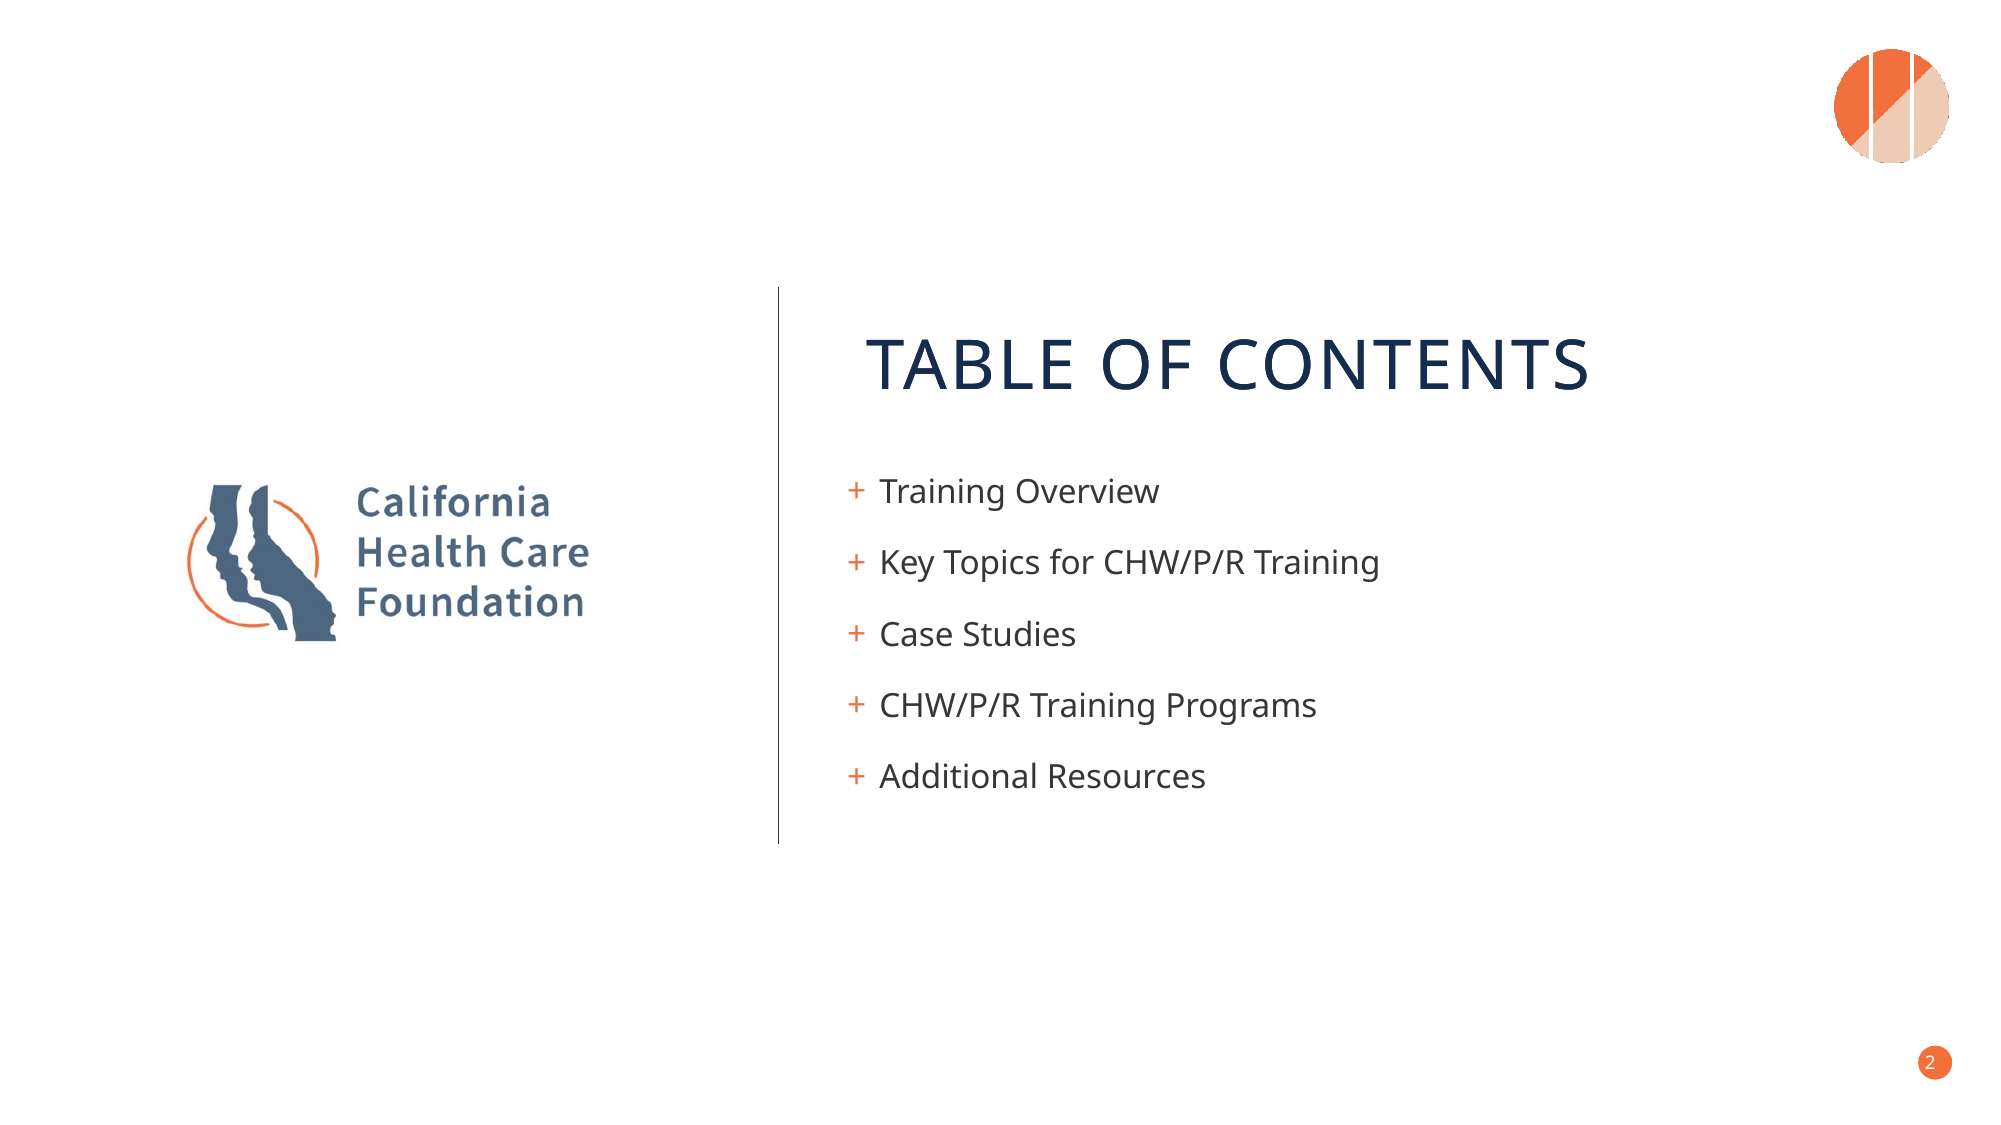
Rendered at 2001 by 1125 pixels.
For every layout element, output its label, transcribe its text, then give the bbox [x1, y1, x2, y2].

picture [139, 446, 623, 679]
text_box TABLE OF CONTENTS [852, 313, 1702, 411]
text_box Training Overview Key Topics for CHW/P/R Training Case Studies CHW/P/R Training Programs Additional Resources [839, 446, 1766, 800]
picture [1827, 49, 1952, 166]
